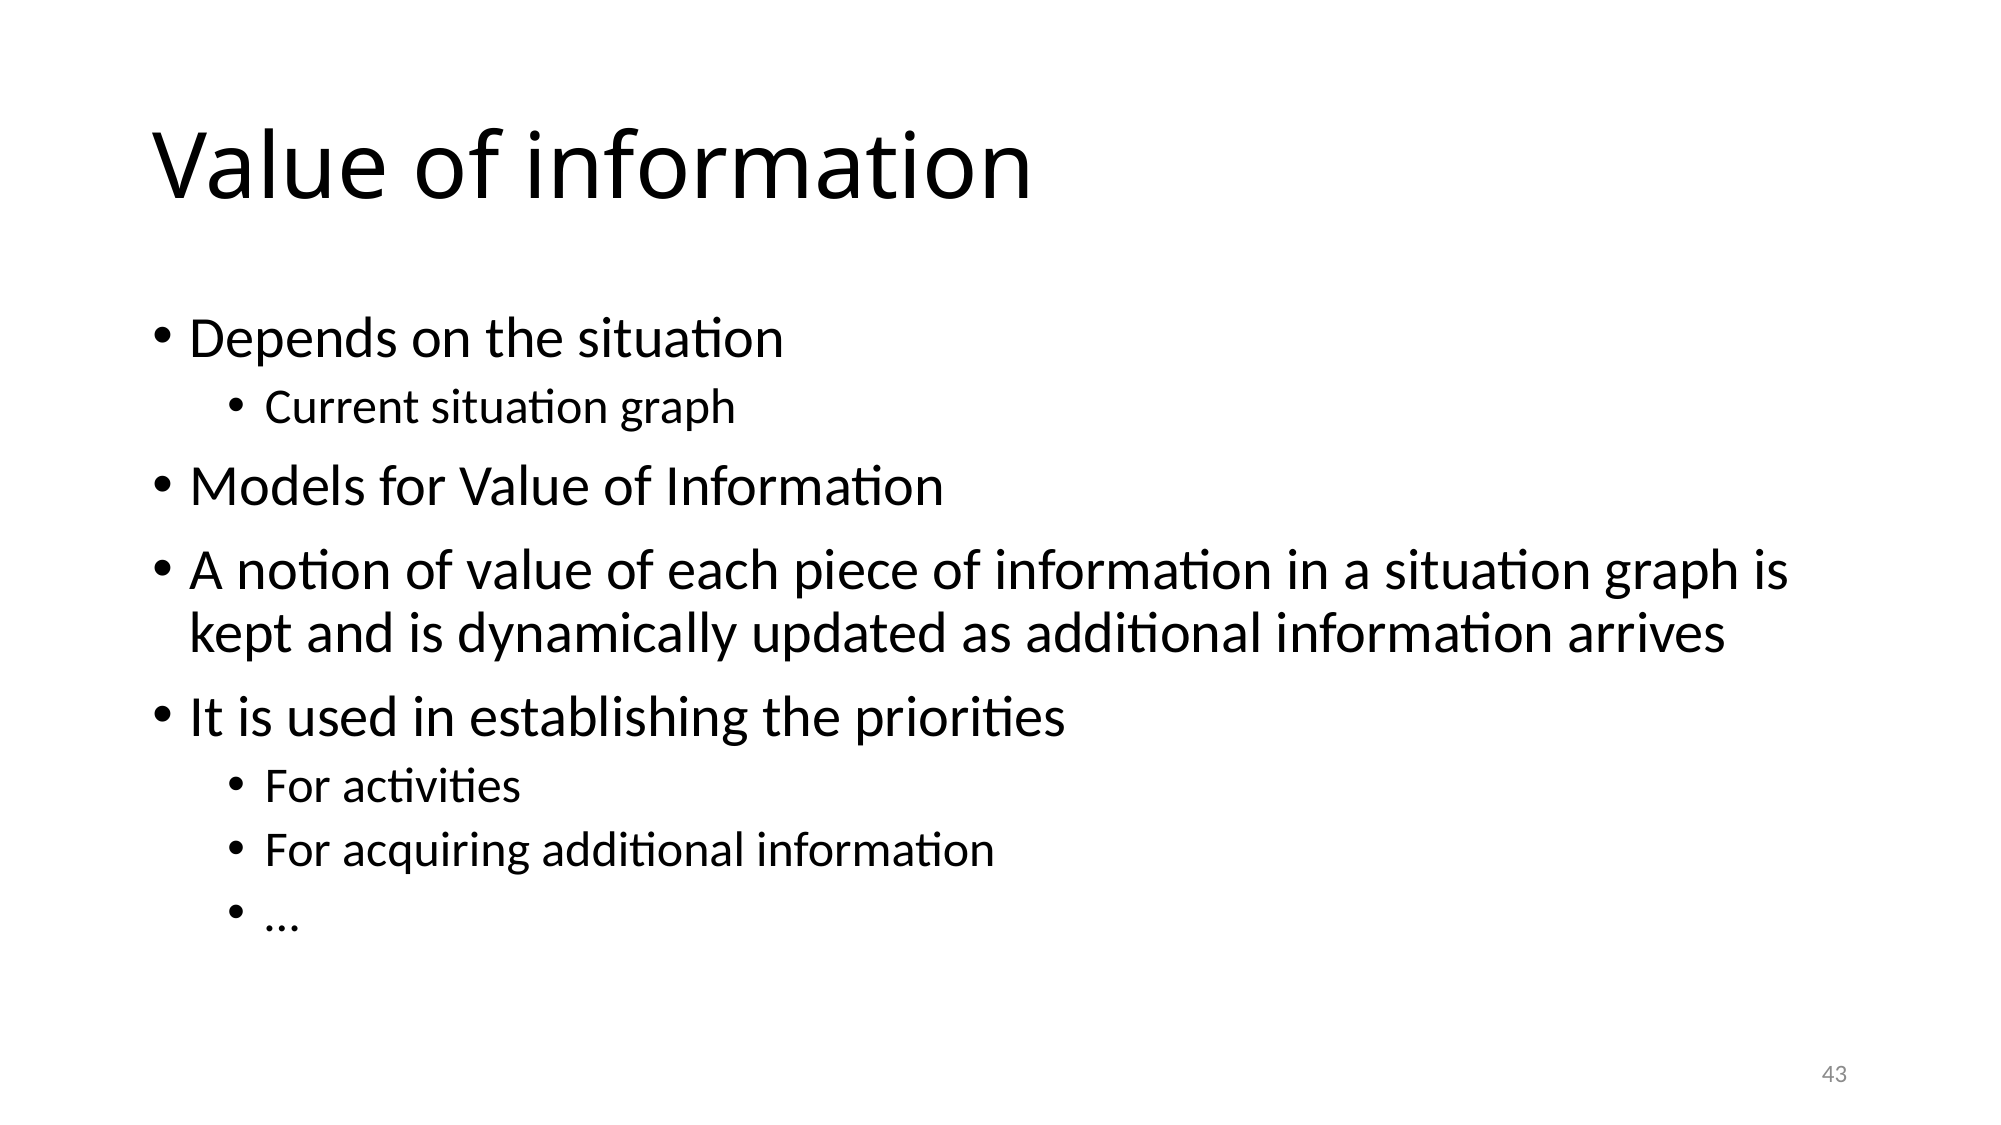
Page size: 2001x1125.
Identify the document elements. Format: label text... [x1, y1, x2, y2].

slide_number 43 [1412, 1042, 1863, 1103]
list Depends on the situation Current situation graph Models for Value of Information A notion of value of each piece of information in a situation graph is kept and is dynamically updated as additional information arrives It is used in establishing the priorities For activities For acquiring additional information … [137, 299, 1863, 1014]
title Value of information [137, 59, 1863, 278]
